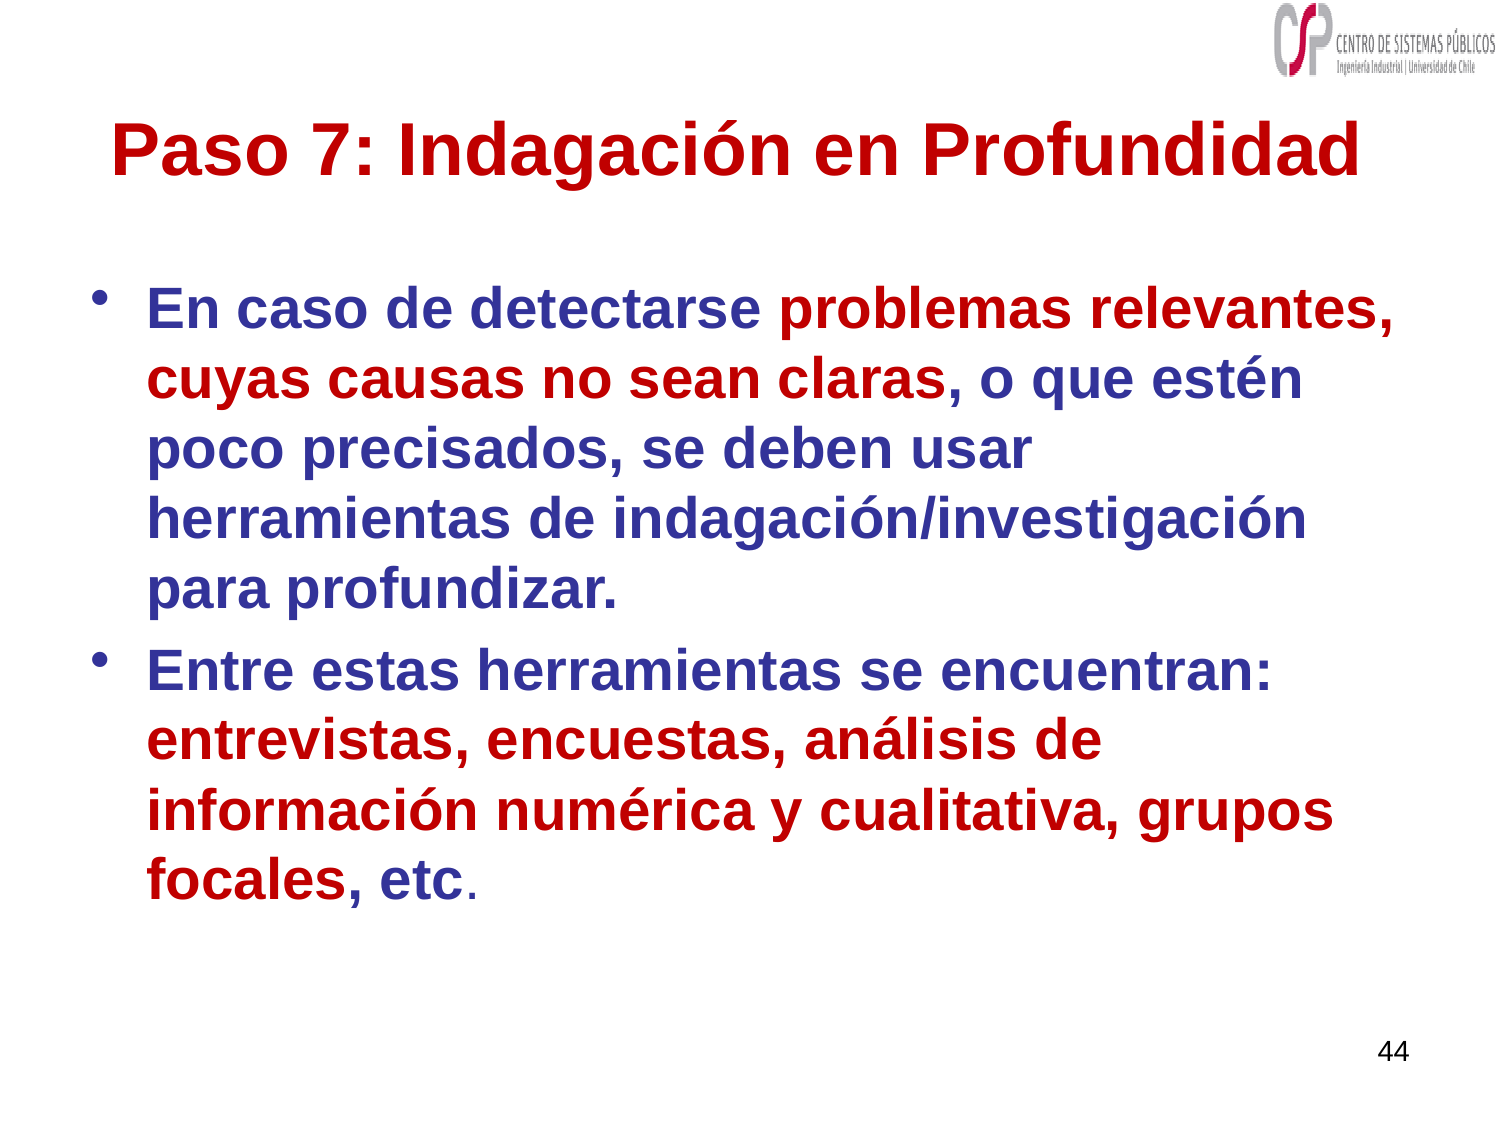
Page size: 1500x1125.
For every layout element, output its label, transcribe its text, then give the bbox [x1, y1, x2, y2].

list En caso de detectarse problemas relevantes, cuyas causas no sean claras, o que estén poco precisados, se deben usar herramientas de indagación/investigación para profundizar. Entre estas herramientas se encuentran: entrevistas, encuestas, análisis de información numérica y cualitativa, grupos focales, etc. [74, 262, 1426, 1006]
picture [1269, 0, 1500, 82]
slide_number 44 [1074, 1024, 1426, 1103]
title Paso 7: Indagación en Profundidad [74, 44, 1426, 233]
